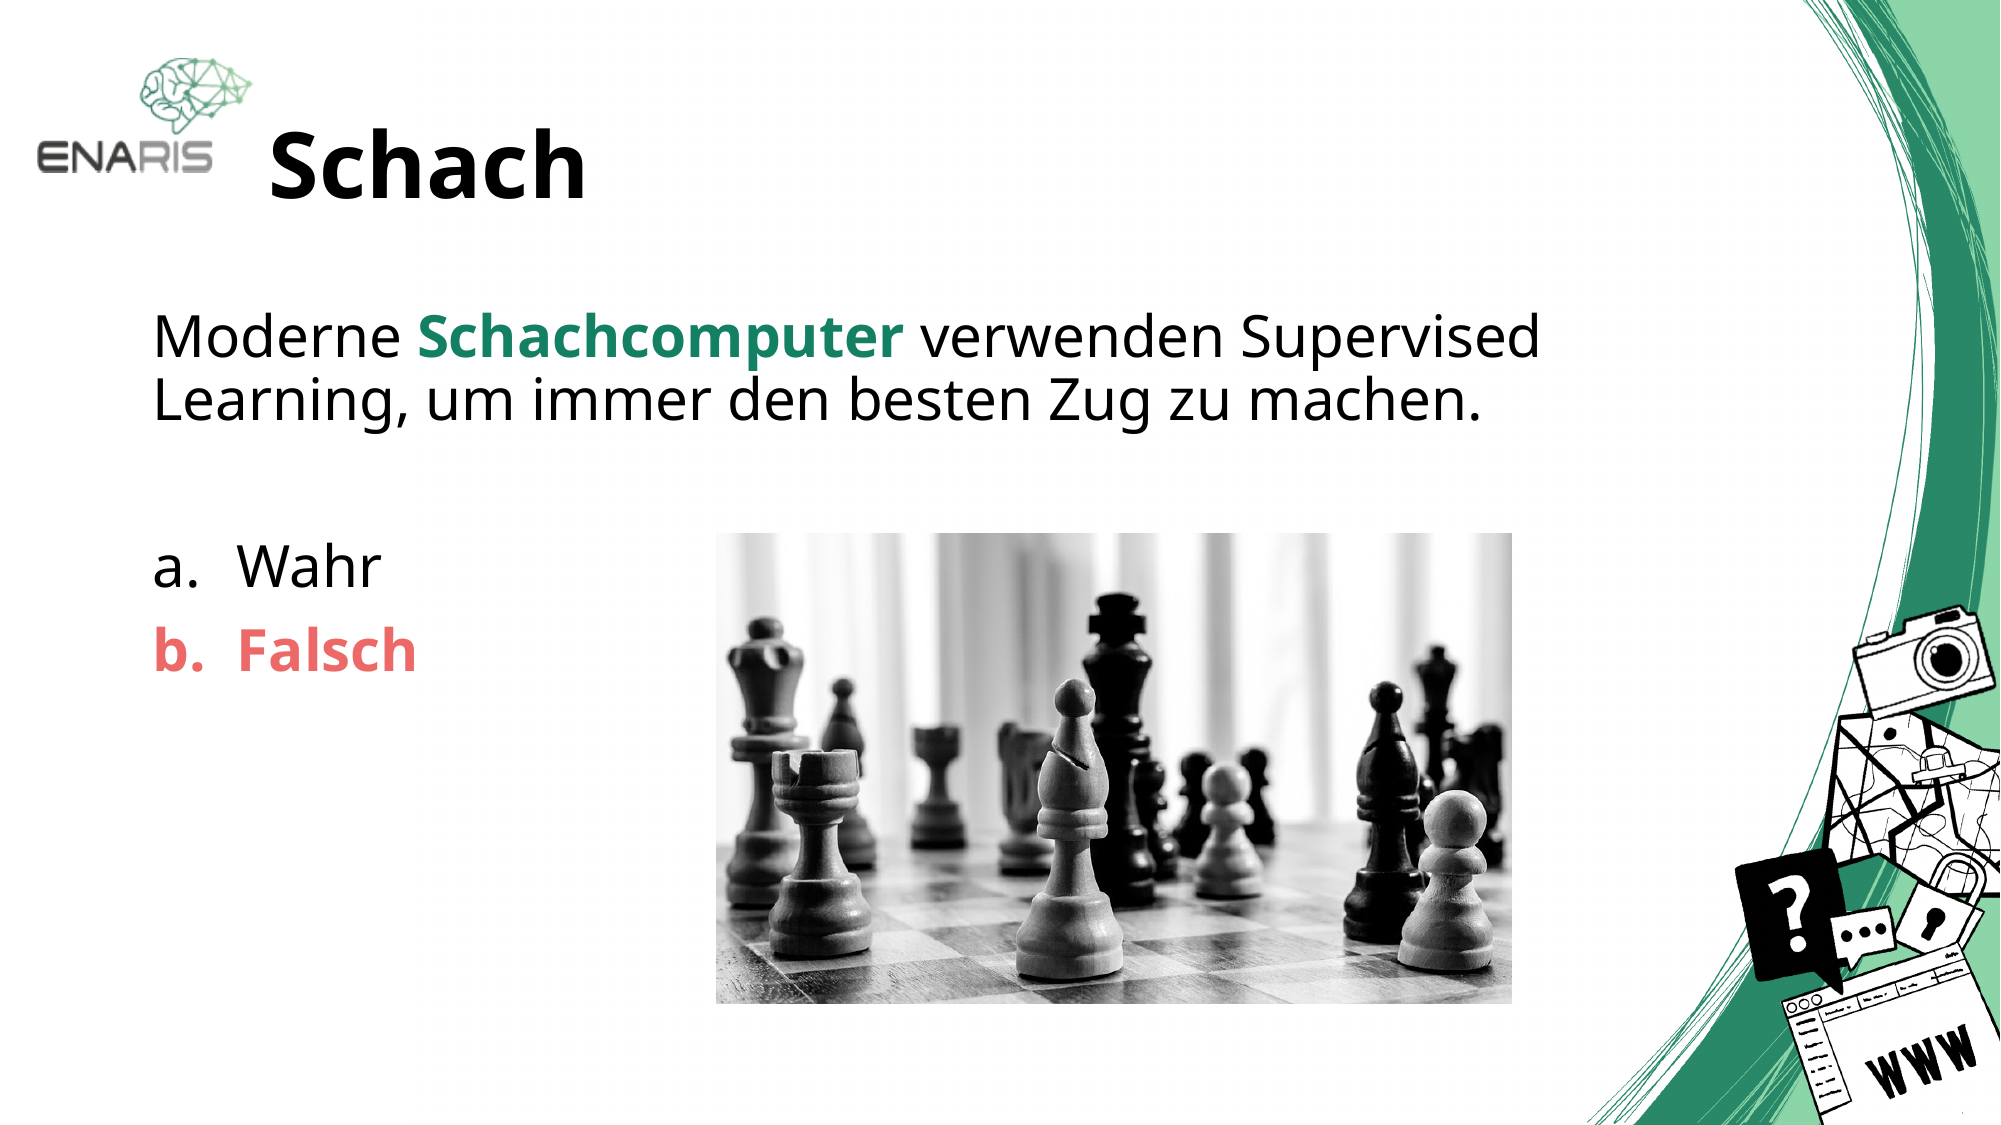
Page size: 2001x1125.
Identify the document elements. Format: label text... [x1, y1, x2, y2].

picture [716, 533, 1512, 1004]
title Schach [253, 59, 1863, 278]
picture [408, 0, 2000, 1125]
list Moderne Schachcomputer verwenden Supervised Learning, um immer den besten Zug zu machen. Wahr Falsch [137, 299, 1747, 1014]
picture [37, 58, 254, 173]
